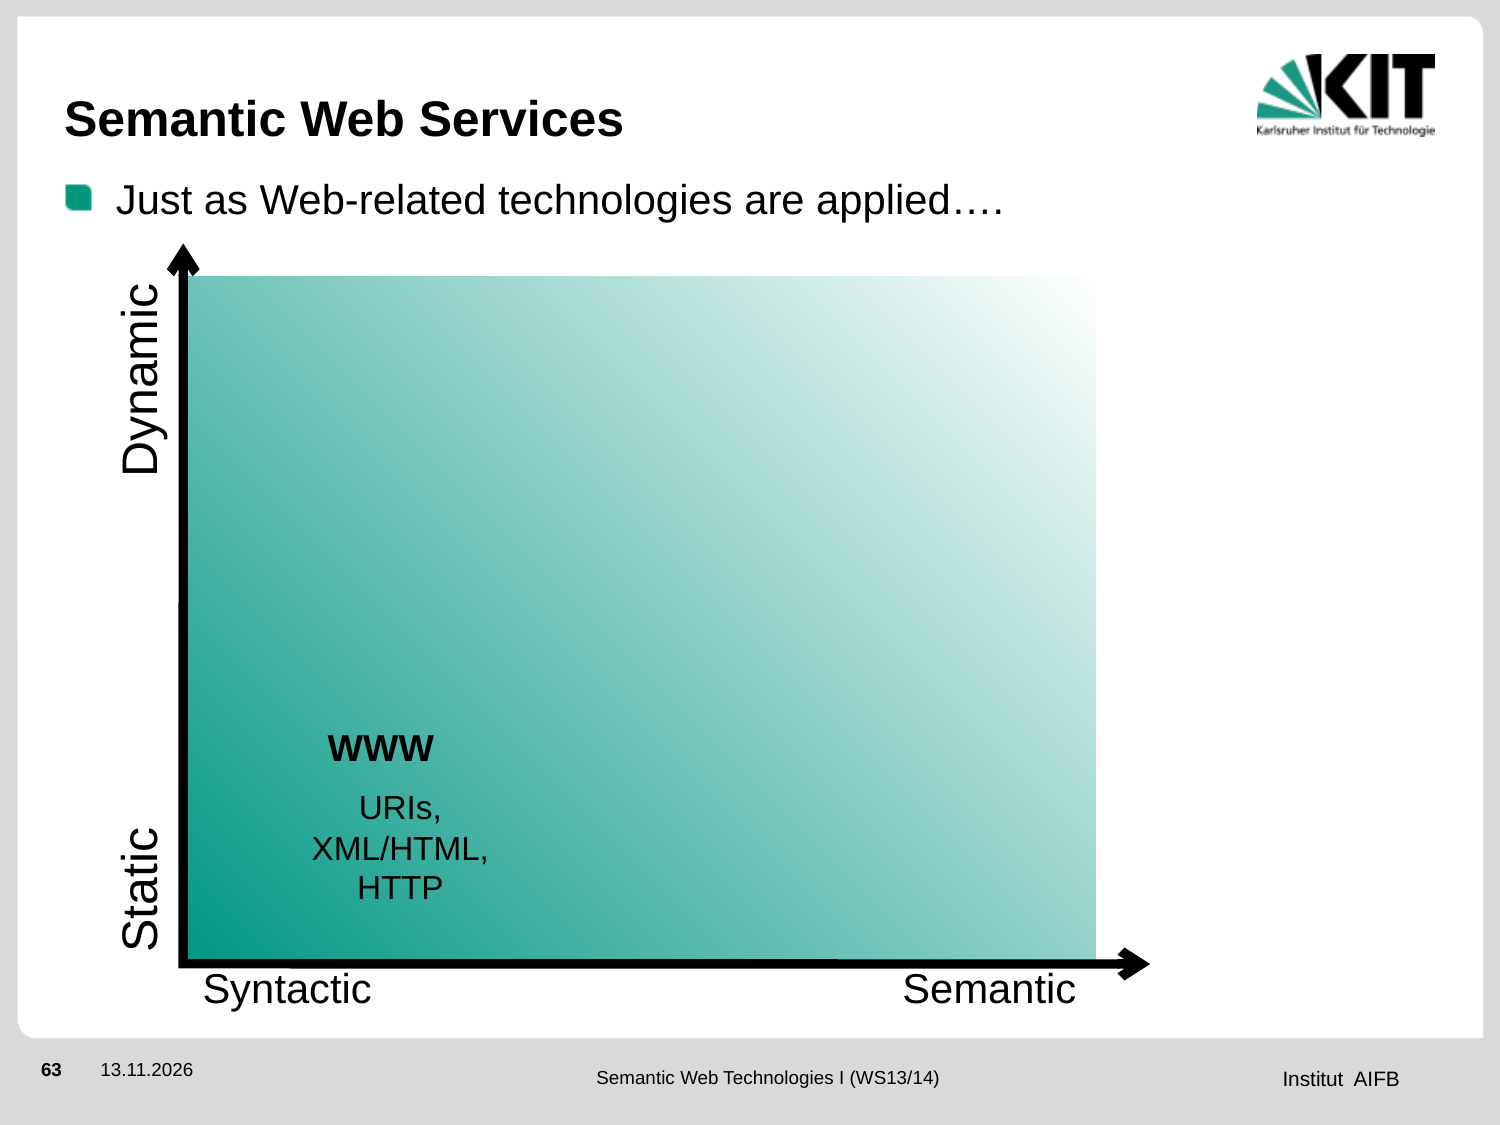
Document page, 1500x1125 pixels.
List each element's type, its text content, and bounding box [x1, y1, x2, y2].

picture [0, 0, 1500, 1125]
text_box [188, 274, 1098, 959]
text_box Syntactic [187, 954, 501, 963]
title Semantic Web Services [64, 54, 1198, 147]
text_box Dynamic [100, 267, 176, 493]
text_box Syntactic [187, 971, 501, 1020]
list Just as Web-related technologies are applied…. [64, 172, 1436, 976]
text_box Semantic [887, 954, 1101, 962]
text_box URIs, XML/HTML, HTTP [287, 779, 513, 914]
text_box WWW [312, 716, 501, 777]
text_box Static [100, 742, 176, 968]
text_box Semantic [887, 974, 1101, 1020]
